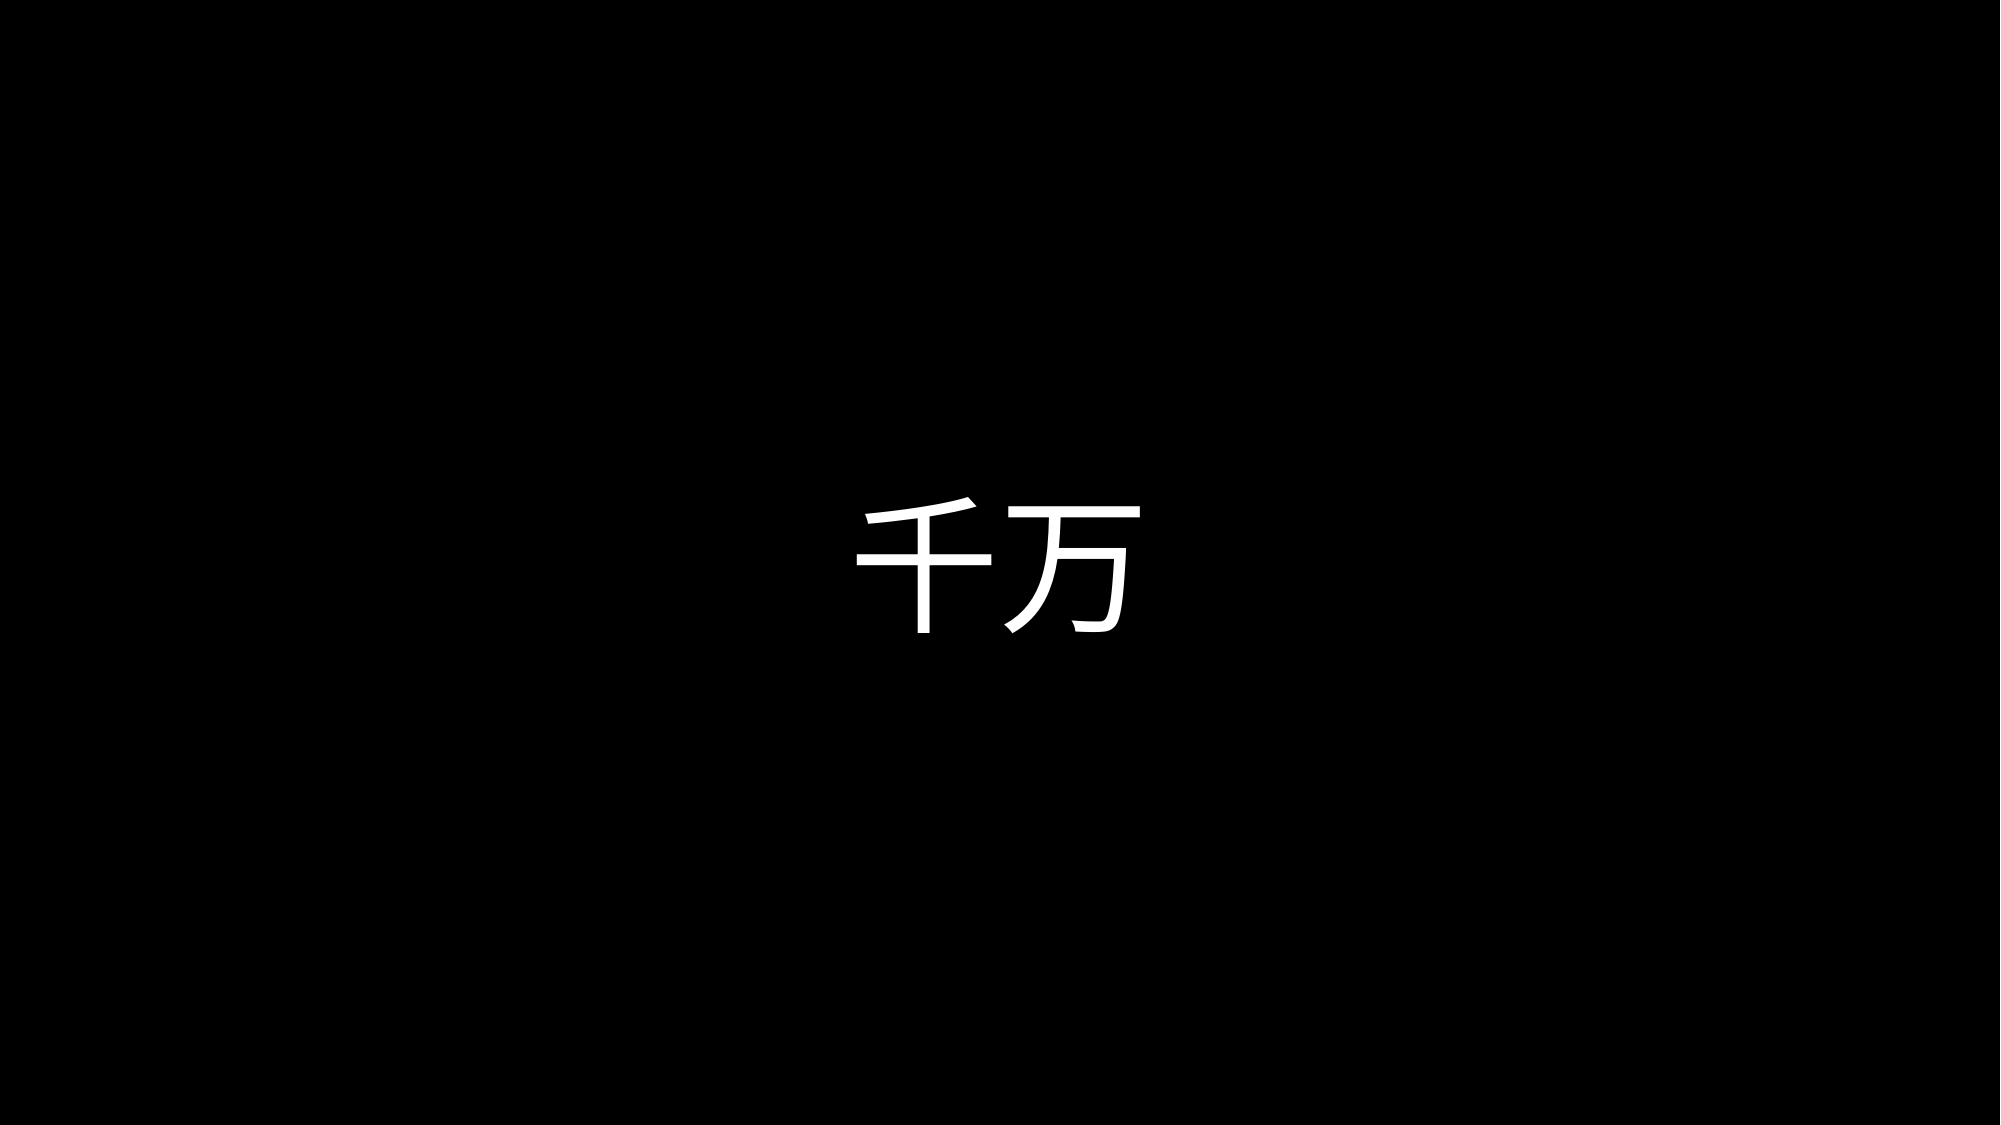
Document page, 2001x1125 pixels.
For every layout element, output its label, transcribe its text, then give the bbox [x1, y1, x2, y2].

text_box 千万 [500, 463, 1500, 659]
